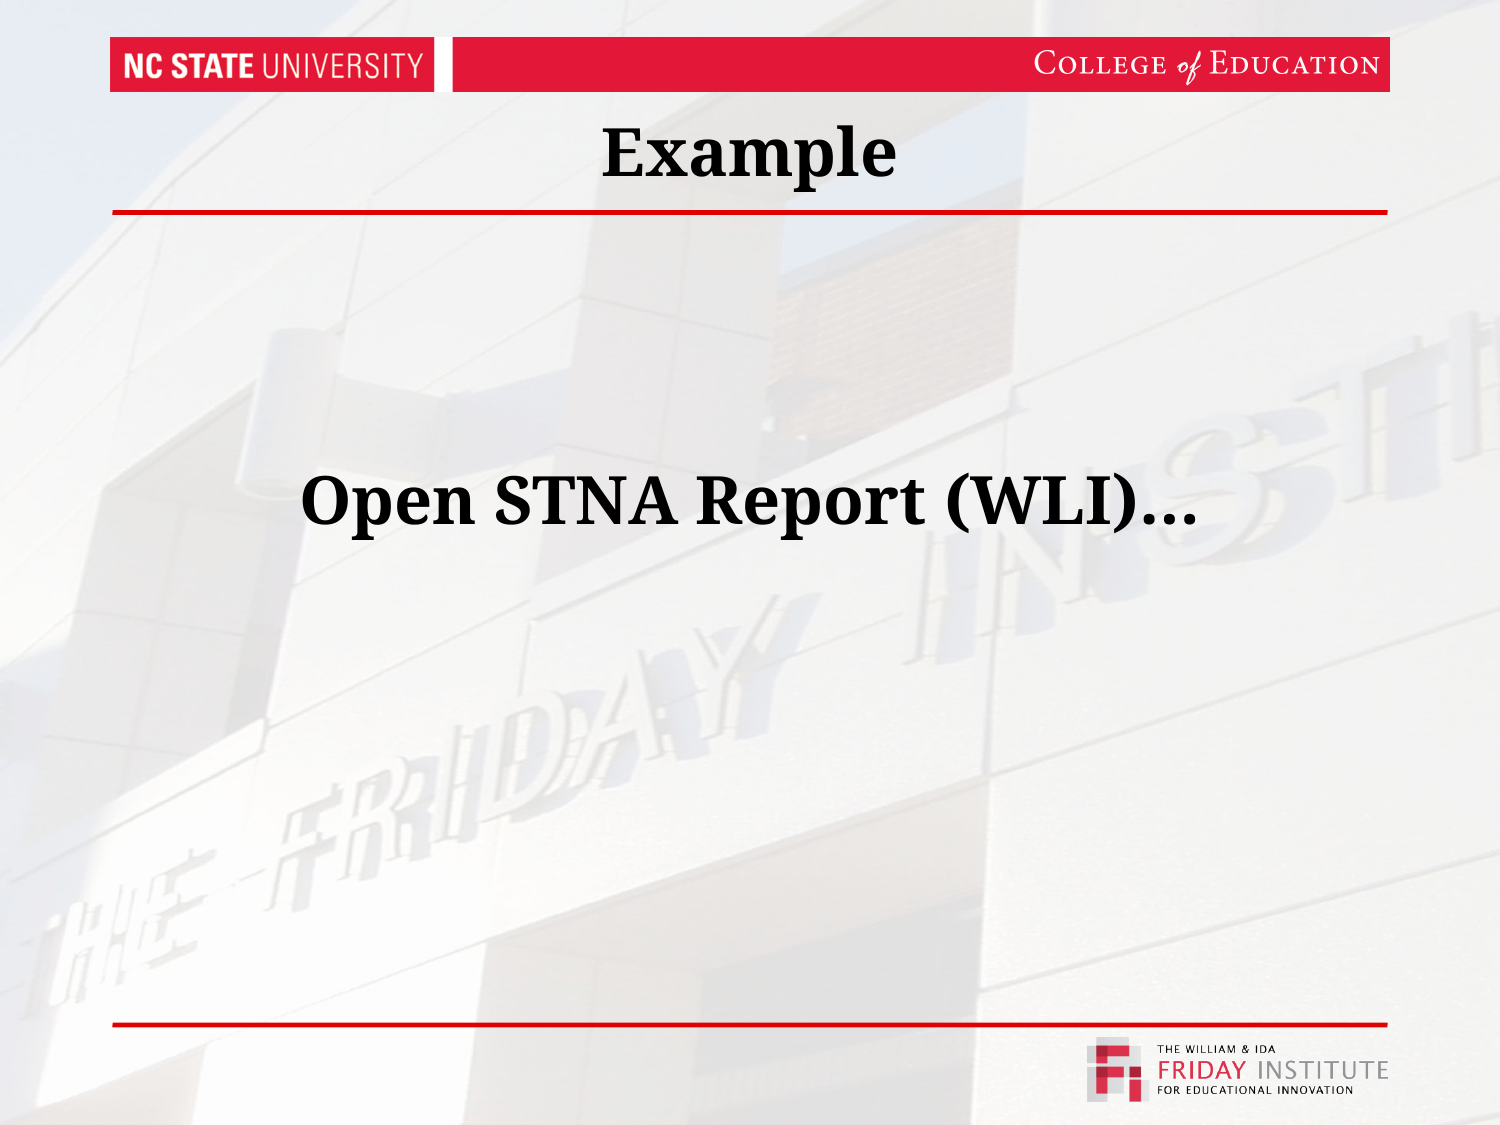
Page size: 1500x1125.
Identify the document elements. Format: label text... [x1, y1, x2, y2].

list Open STNA Report (WLI)… [112, 449, 1388, 601]
picture [1087, 1037, 1388, 1102]
title Example [112, 87, 1388, 213]
picture [110, 37, 1390, 92]
